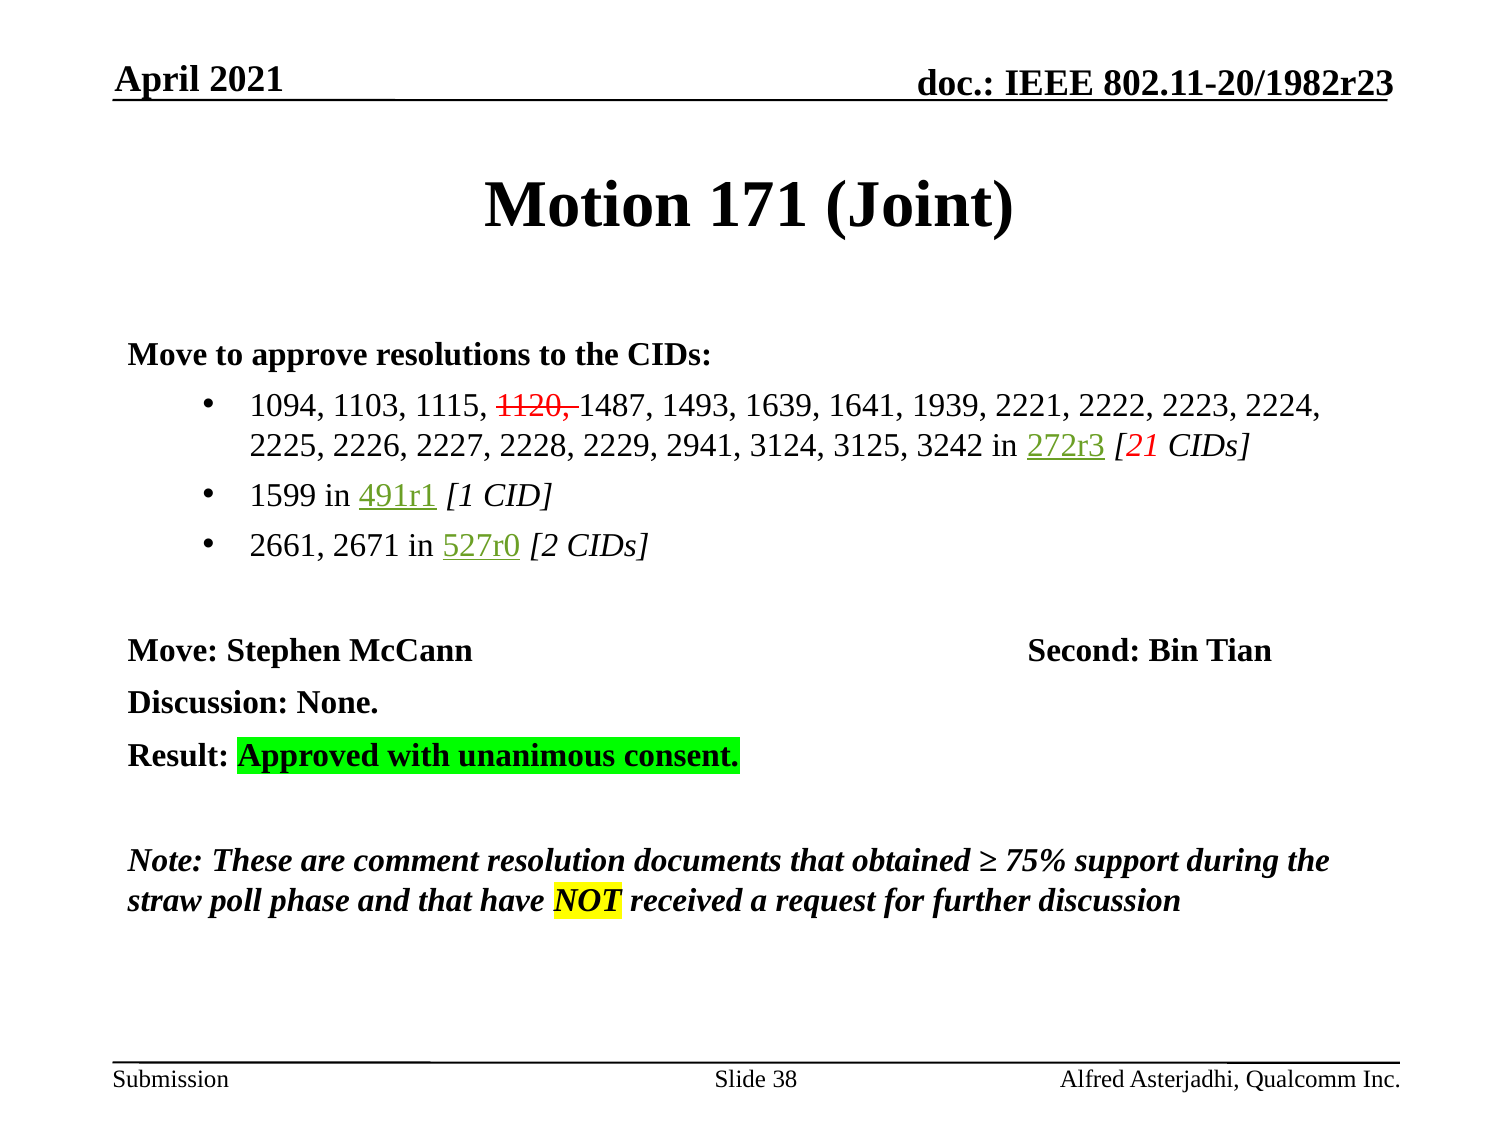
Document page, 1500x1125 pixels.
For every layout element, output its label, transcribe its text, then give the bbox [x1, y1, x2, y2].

slide_number Slide 38 [712, 1061, 800, 1123]
list Move to approve resolutions to the CIDs: 1094, 1103, 1115, 1120, 1487, 1493, 1639, 1641, 1939, 2221, 2222, 2223, 2224, 2225, 2226, 2227, 2228, 2229, 2941, 3124, 3125, 3242 in 272r3 [21 CIDs] 1599 in 491r1 [1 CID] 2661, 2671 in 527r0 [2 CIDs] Move: Stephen McCann Second: Bin Tian Discussion: None. Result: Approved with unanimous consent. Note: These are comment resolution documents that obtained ≥ 75% support during the straw poll phase and that have NOT received a request for further discussion [112, 324, 1388, 1000]
title Motion 171 (Joint) [112, 112, 1388, 288]
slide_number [114, 54, 423, 100]
footer Alfred Asterjadhi, Qualcomm Inc. [878, 1061, 1402, 1093]
